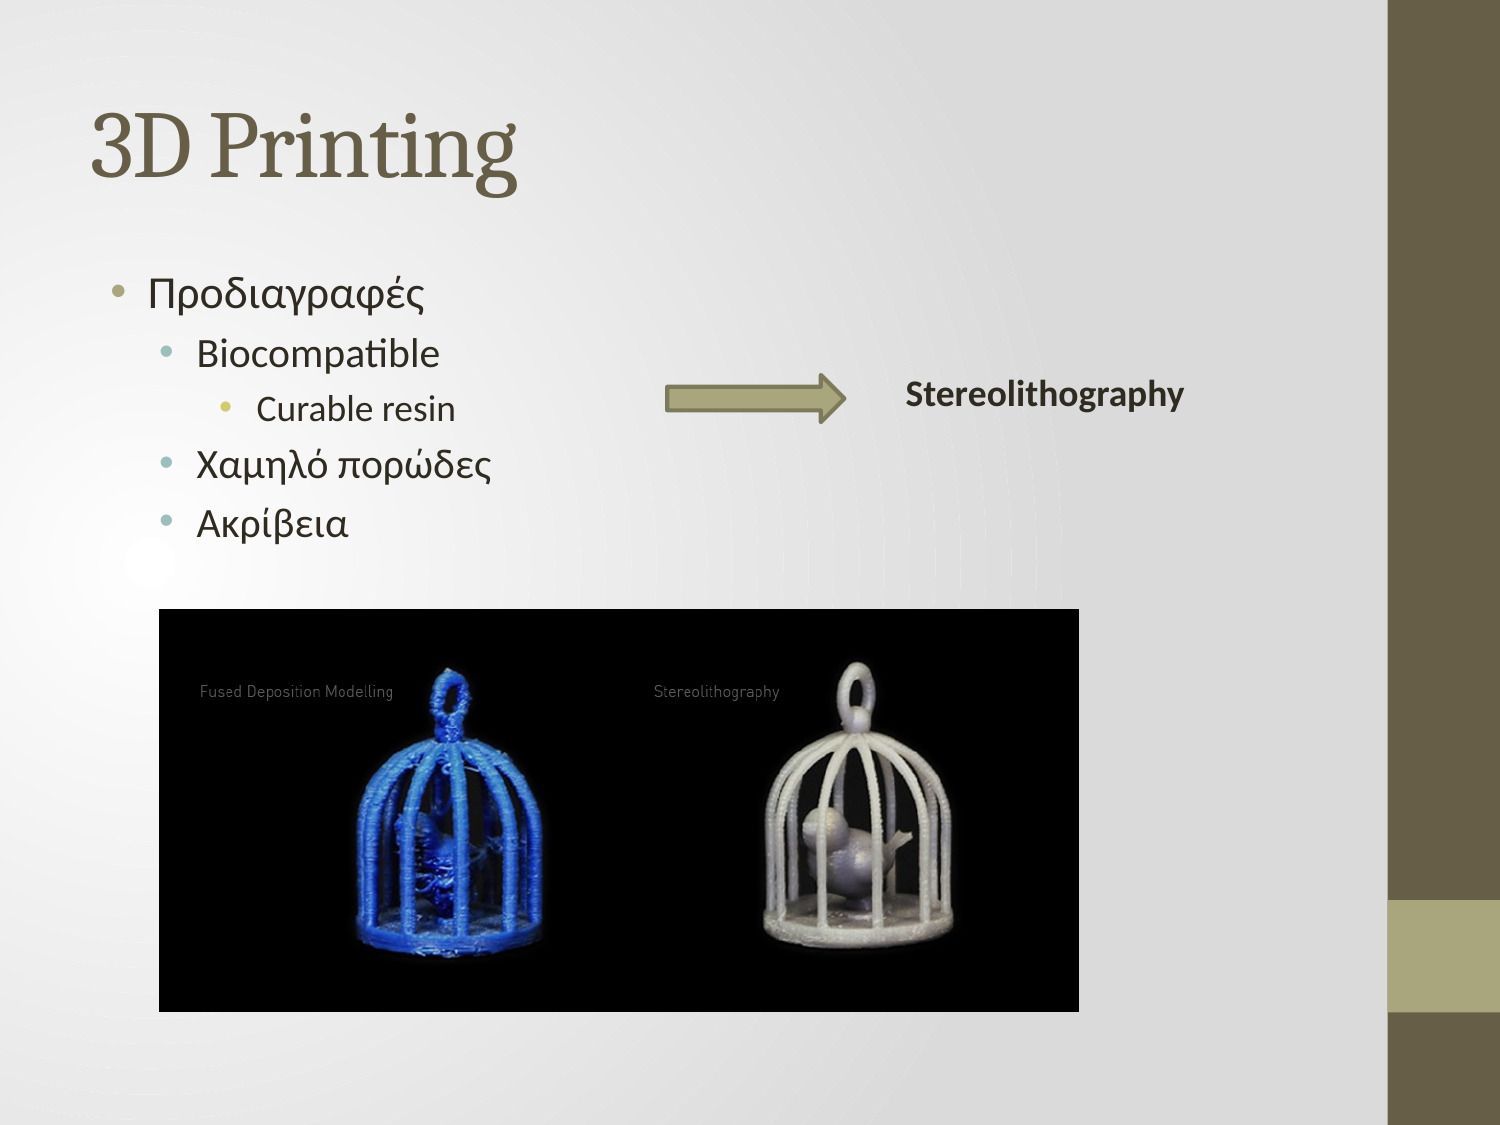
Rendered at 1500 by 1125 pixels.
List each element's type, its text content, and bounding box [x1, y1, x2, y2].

picture [159, 609, 1080, 1013]
text_box Stereolithography [890, 361, 1305, 422]
list Προδιαγραφές Biocompatible Curable resin Χαμηλό πορώδες Ακρίβεια [76, 255, 693, 1043]
title 3D Printing [75, 45, 1325, 233]
text_box [665, 373, 847, 425]
